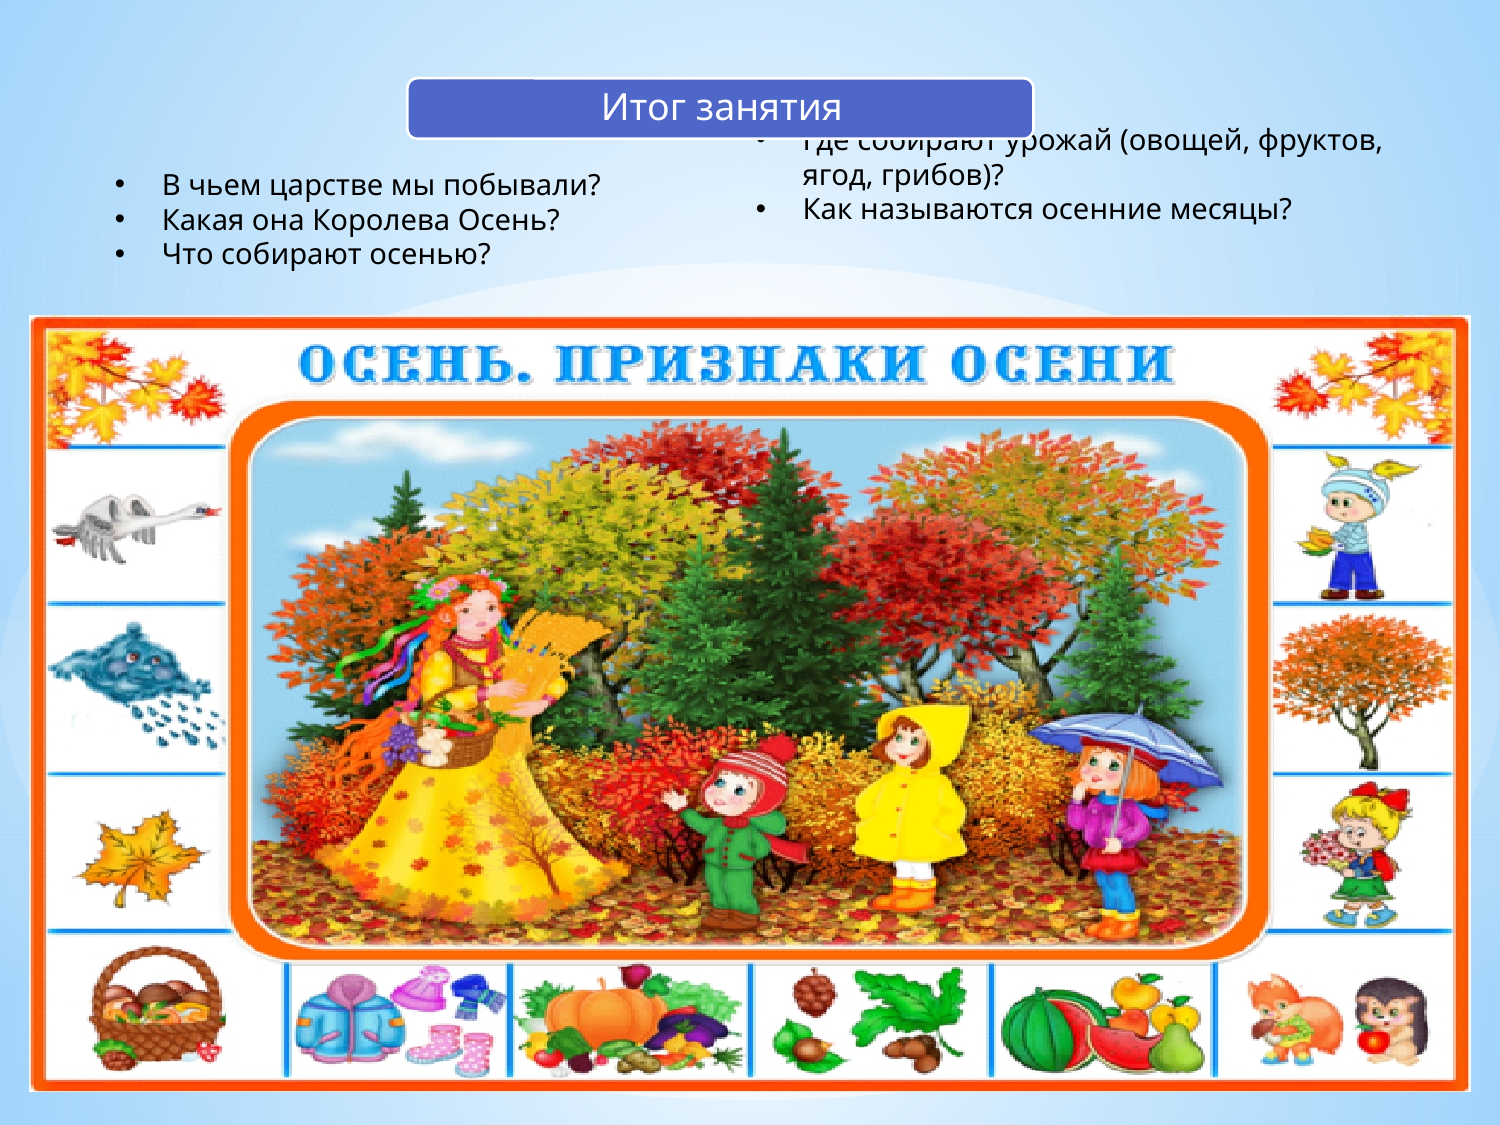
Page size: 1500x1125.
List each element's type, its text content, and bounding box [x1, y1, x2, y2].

picture [29, 315, 1471, 1092]
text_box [407, 77, 1034, 139]
text_box В чьем царстве мы побывали? Какая она Королева Осень? Что собирают осенью? Где собирают урожай (овощей, фруктов, ягод, грибов)? Как называются осенние месяцы? [100, 113, 1412, 312]
